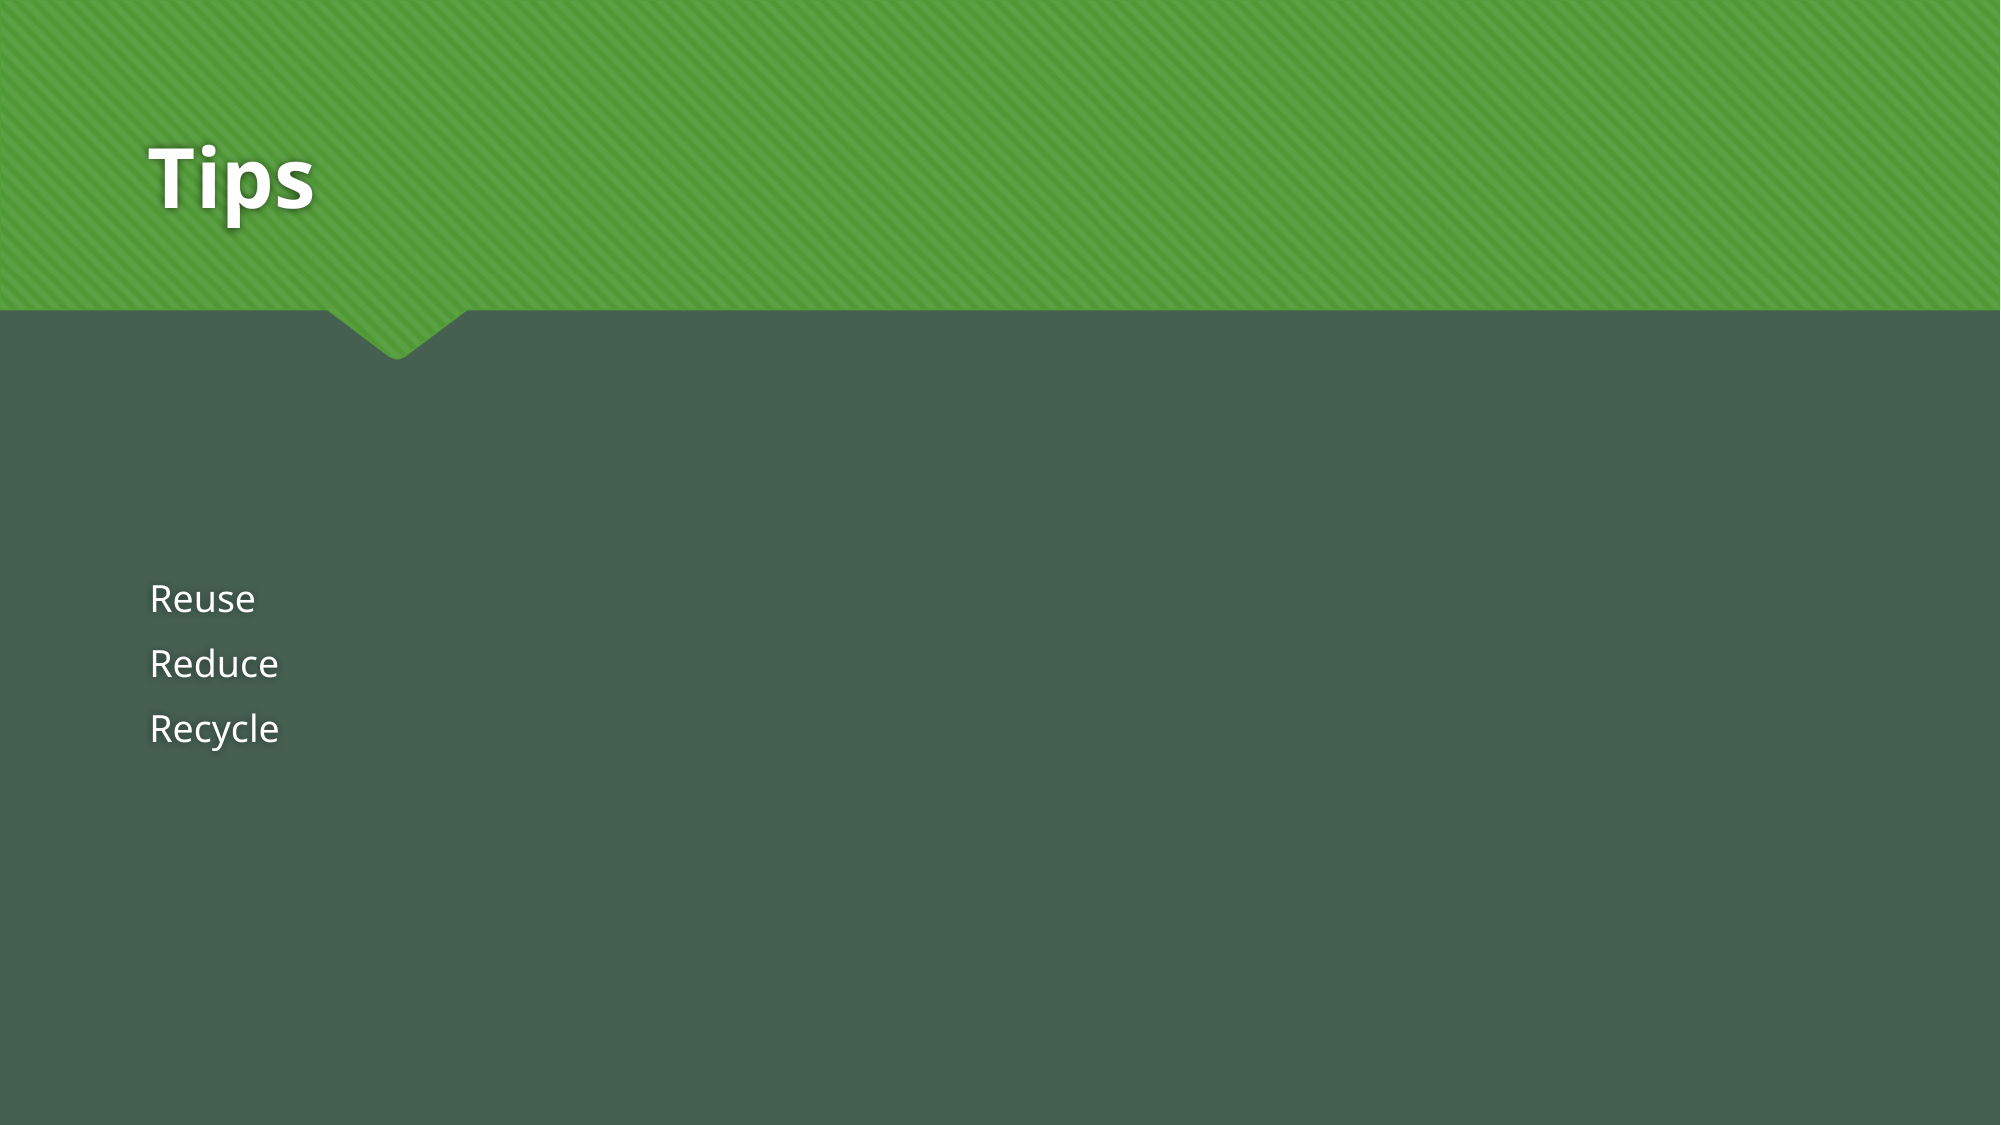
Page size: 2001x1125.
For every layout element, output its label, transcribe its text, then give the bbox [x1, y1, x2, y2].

list Reuse Reduce Recycle [134, 364, 1866, 962]
title Tips [132, 73, 1868, 233]
